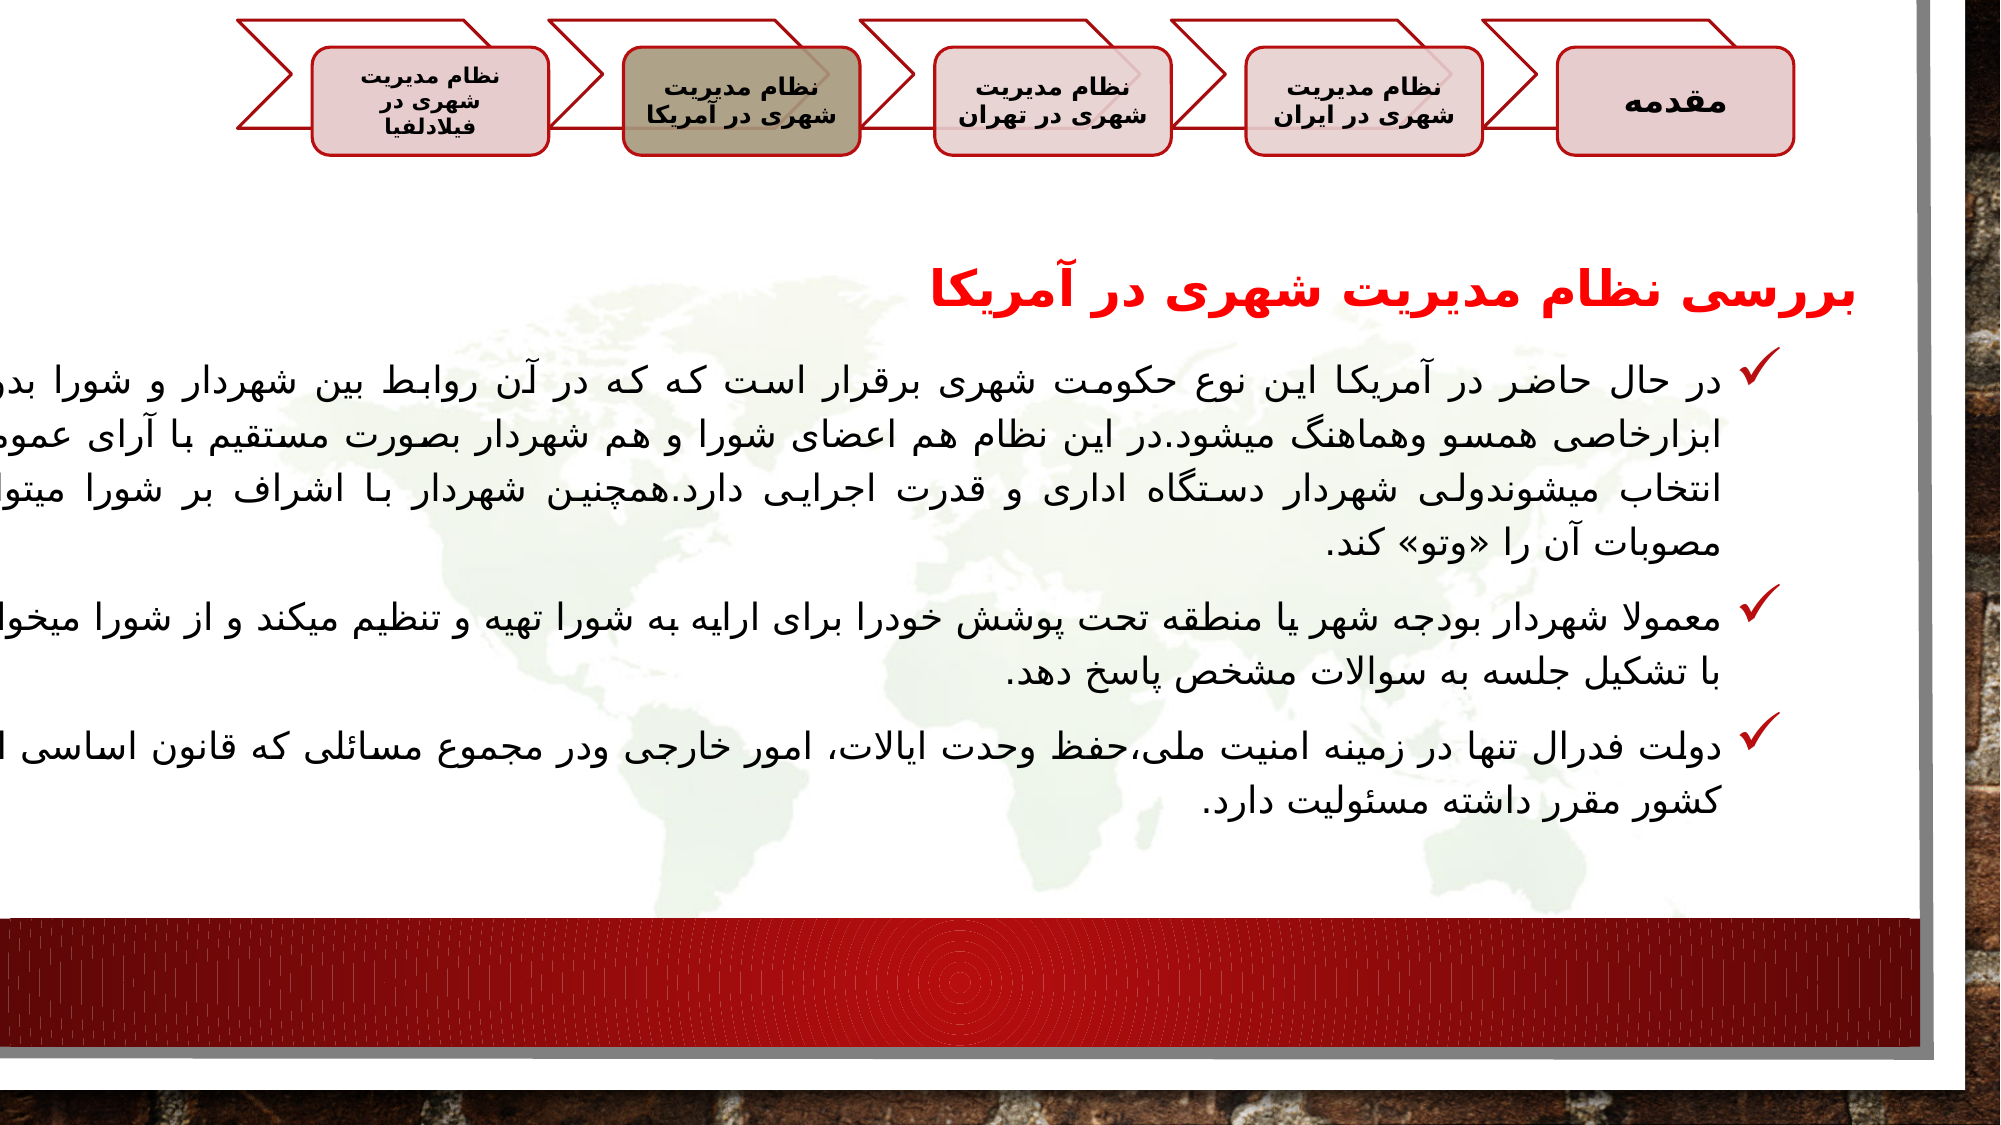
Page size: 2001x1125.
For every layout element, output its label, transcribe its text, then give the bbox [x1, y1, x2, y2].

picture [0, 0, 2001, 1125]
text_box بررسی نظام مدیریت شهری در آمریکا [361, 236, 1874, 338]
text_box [237, 6, 1795, 169]
list در حال حاضر در آمریکا این نوع حکومت شهری برقرار است که که در آن روابط بین شهردار و شورا بدون ابزارخاصی همسو وهماهنگ میشود.در این نظام هم اعضای شورا و هم شهردار بصورت مستقیم با آرای عمومی انتخاب میشوندولی شهردار دستگاه اداری و قدرت اجرایی دارد.همچنین شهردار با اشراف بر شورا میتواند مصوبات آن را «وتو» کند. معمولا شهردار بودجه شهر یا منطقه تحت پوشش خودرا برای ارایه به شورا تهیه و تنظیم میکند و از شورا میخواهد با تشکیل جلسه به سوالات مشخص پاسخ دهد. دولت فدرال تنها در زمینه امنیت ملی،حفظ وحدت ایالات، امور خارجی ودر مجموع مسائلی که قانون اساسی این کشور مقرر داشته مسئولیت دارد. [0, 533, 1800, 635]
picture [0, 0, 1919, 918]
